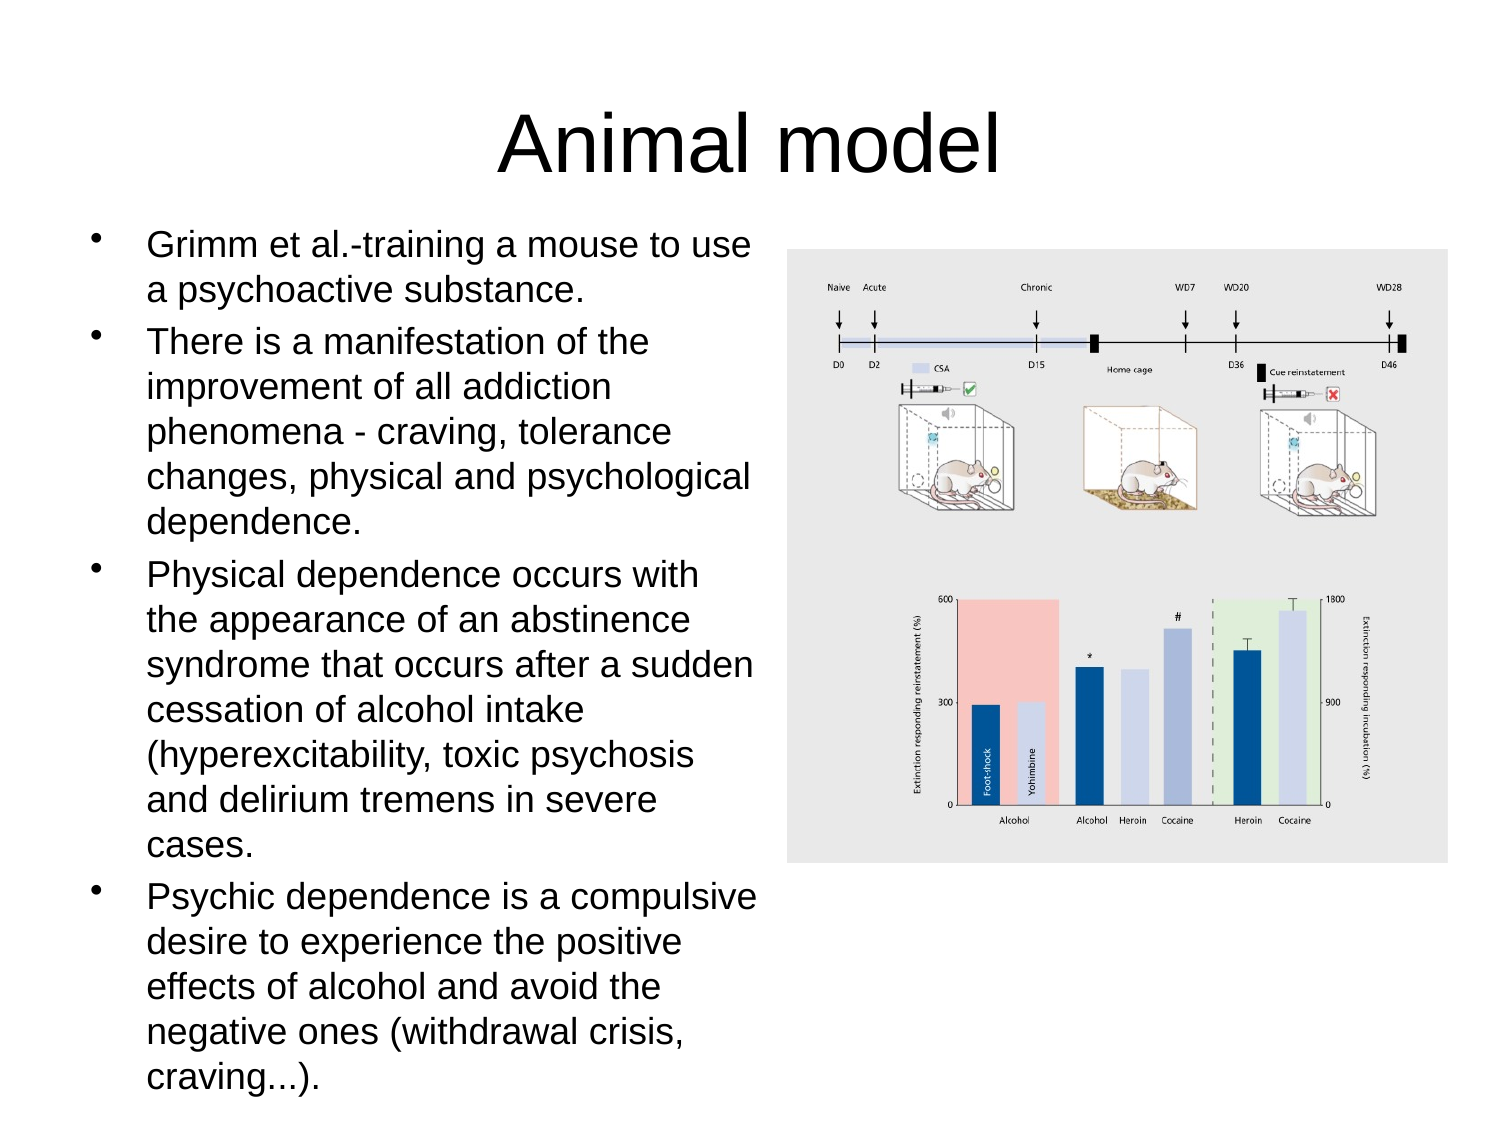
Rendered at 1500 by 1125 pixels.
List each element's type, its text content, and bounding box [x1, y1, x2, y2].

list Grimm et al.-training a mouse to use a psychoactive substance. There is a manifestation of the improvement of all addiction phenomena - craving, tolerance changes, physical and psychological dependence. Physical dependence occurs with the appearance of an abstinence syndrome that occurs after a sudden cessation of alcohol intake (hyperexcitability, toxic psychosis and delirium tremens in severe cases. Psychic dependence is a compulsive desire to experience the positive effects of alcohol and avoid the negative ones (withdrawal crisis, craving...). [75, 212, 775, 1005]
title Animal model [75, 45, 1425, 233]
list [787, 249, 1448, 863]
